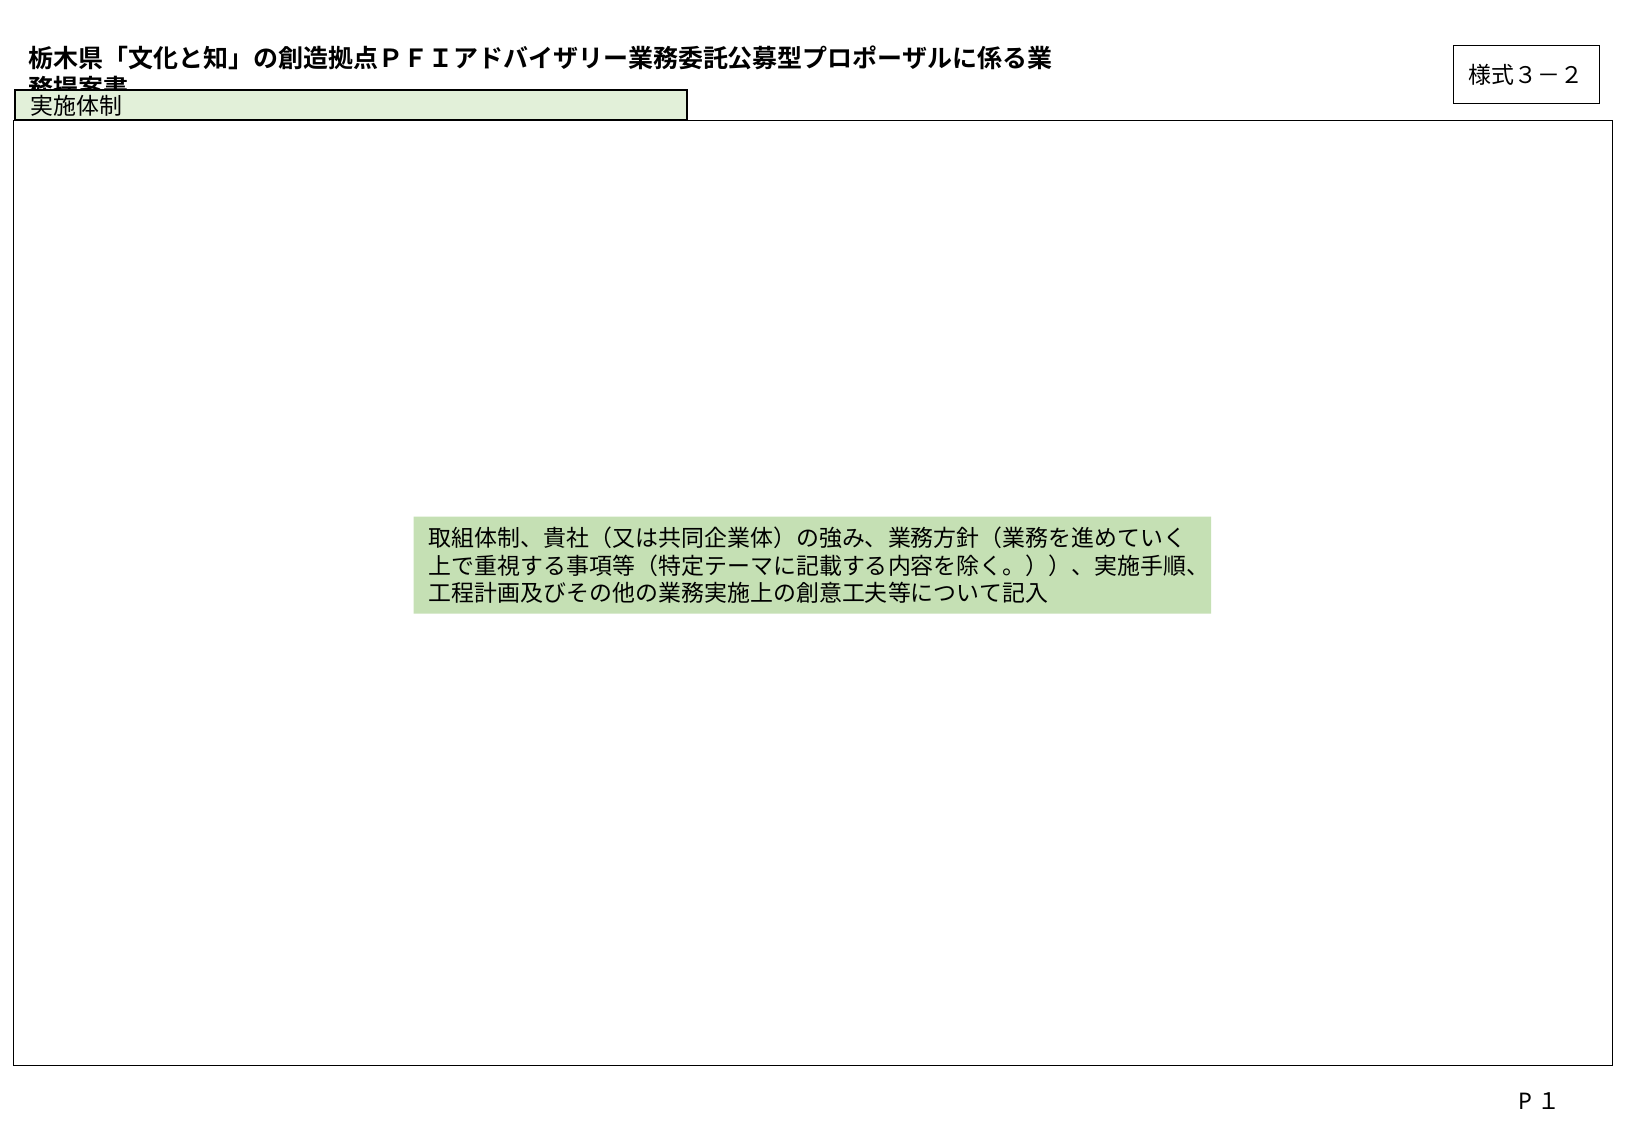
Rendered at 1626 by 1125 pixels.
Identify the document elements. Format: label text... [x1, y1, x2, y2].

text_box P１ [1465, 1082, 1613, 1118]
text_box 実施体制 [14, 89, 688, 121]
text_box 様式３－２ [1452, 44, 1600, 104]
text_box 取組体制、貴社（又は共同企業体）の強み、業務方針（業務を進めていく上で重視する事項等（特定テーマに記載する内容を除く。））、実施手順、工程計画及びその他の業務実施上の創意工夫等について記入 [413, 516, 1212, 614]
text_box 栃木県「文化と知」の創造拠点ＰＦＩアドバイザリー業務委託公募型プロポーザルに係る業務提案書 [13, 35, 1074, 110]
text_box [13, 119, 1613, 1067]
